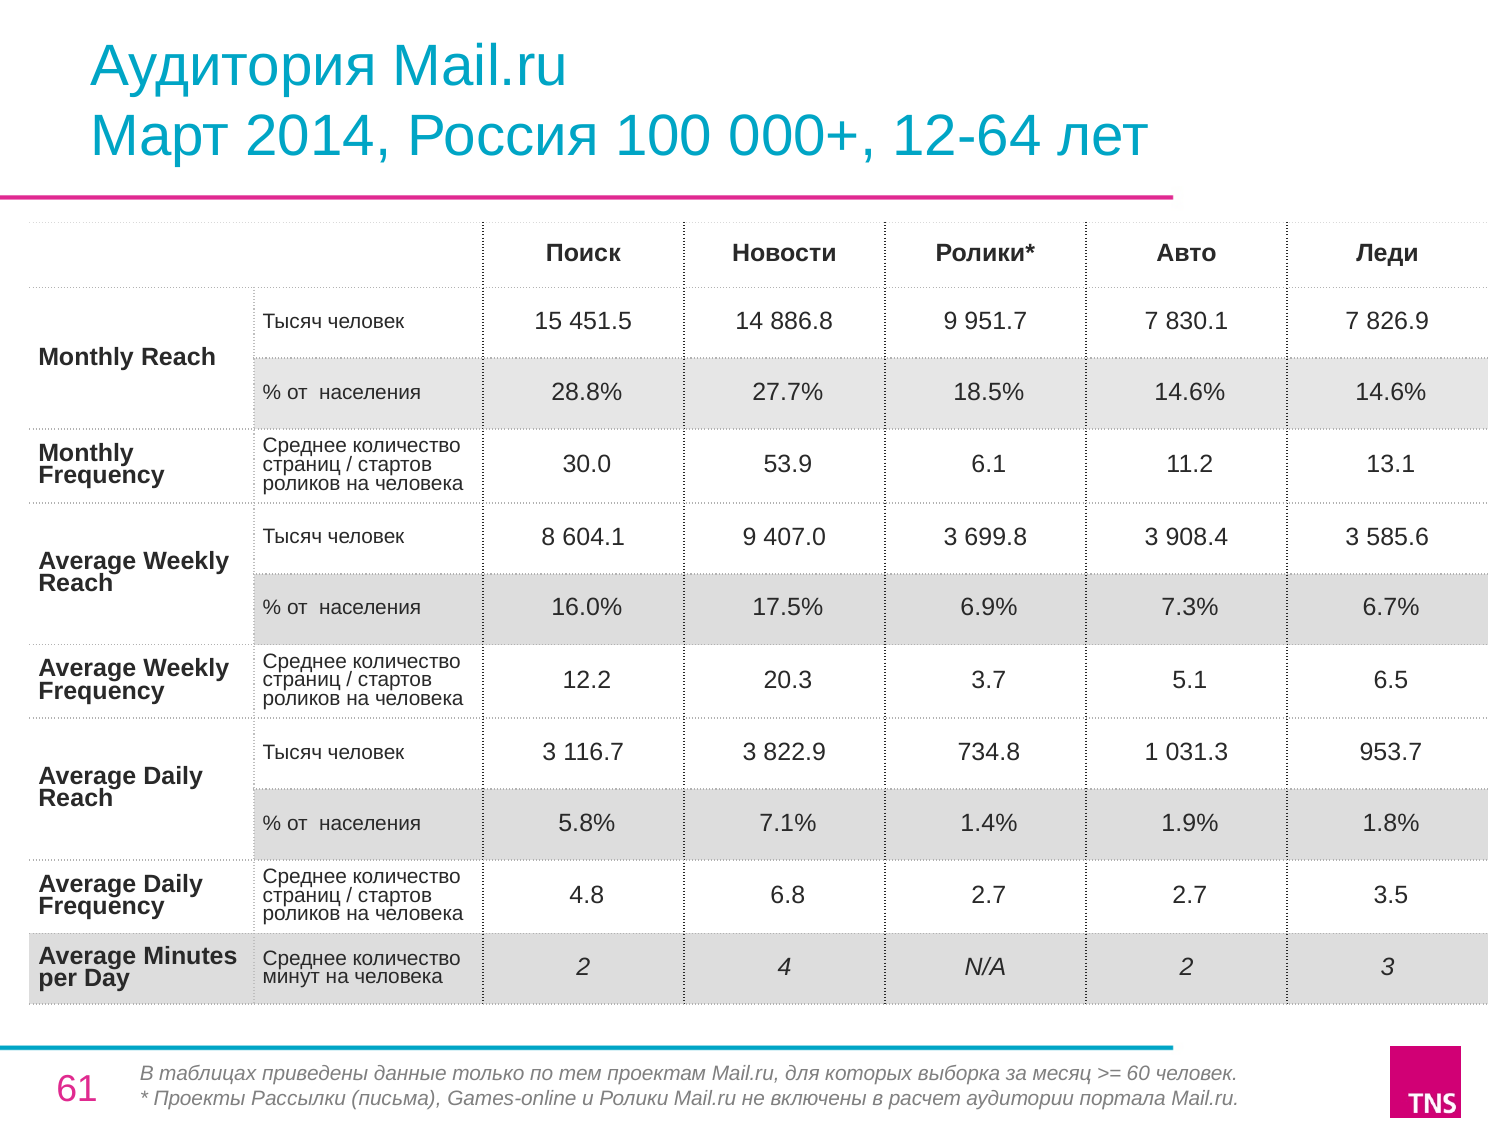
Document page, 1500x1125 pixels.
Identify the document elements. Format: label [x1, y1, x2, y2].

text_box [124, 1052, 1463, 1117]
slide_number [40, 1055, 392, 1125]
title [74, 8, 1476, 187]
table_header [29, 223, 1488, 287]
picture [0, 0, 1500, 1125]
table_cell [29, 287, 1488, 1004]
